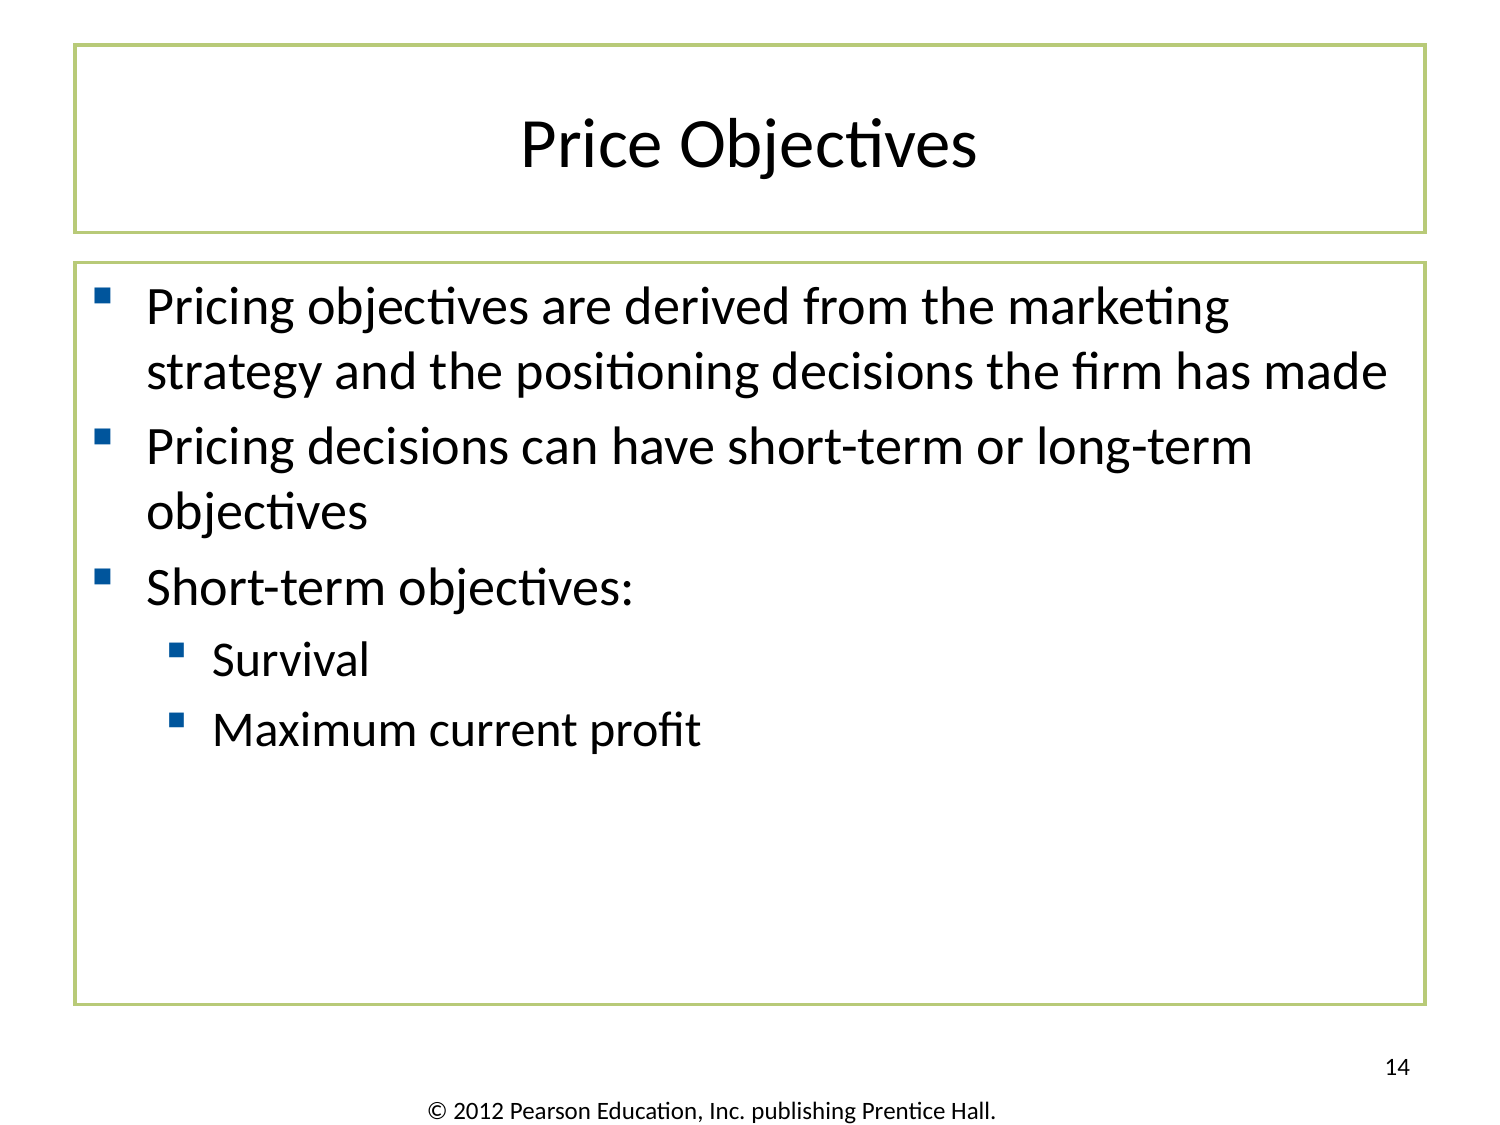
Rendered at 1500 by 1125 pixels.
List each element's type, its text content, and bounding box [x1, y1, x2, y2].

list Pricing objectives are derived from the marketing strategy and the positioning decisions the firm has made Pricing decisions can have short-term or long-term objectives Short-term objectives: Survival Maximum current profit [73, 261, 1427, 1006]
slide_number 14 [1074, 1042, 1425, 1103]
title Price Objectives [73, 43, 1427, 234]
